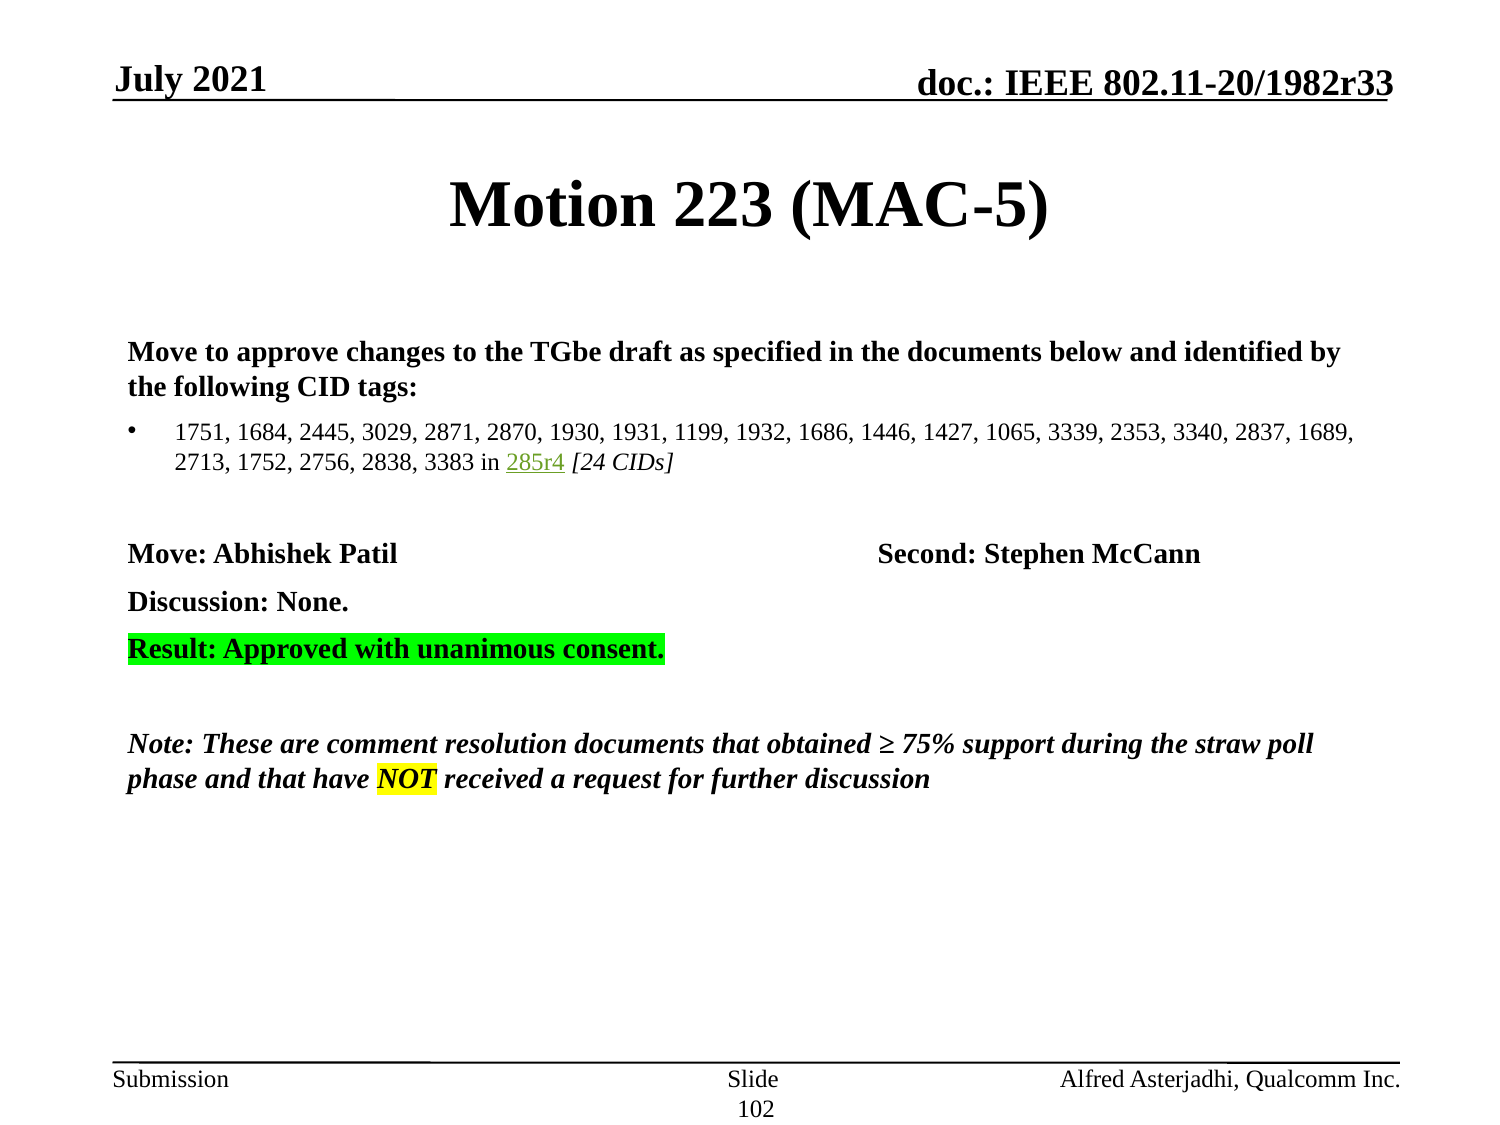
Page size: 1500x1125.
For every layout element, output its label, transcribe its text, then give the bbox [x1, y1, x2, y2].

footer Alfred Asterjadhi, Qualcomm Inc. [878, 1061, 1402, 1093]
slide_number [114, 54, 423, 100]
list Move to approve changes to the TGbe draft as specified in the documents below and identified by the following CID tags: 1751, 1684, 2445, 3029, 2871, 2870, 1930, 1931, 1199, 1932, 1686, 1446, 1427, 1065, 3339, 2353, 3340, 2837, 1689, 2713, 1752, 2756, 2838, 3383 in 285r4 [24 CIDs] Move: Abhishek Patil Second: Stephen McCann Discussion: None. Result: Approved with unanimous consent. Note: These are comment resolution documents that obtained ≥ 75% support during the straw poll phase and that have NOT received a request for further discussion [112, 324, 1388, 1063]
slide_number Slide 102 [712, 1061, 800, 1123]
title Motion 223 (MAC-5) [112, 112, 1388, 288]
